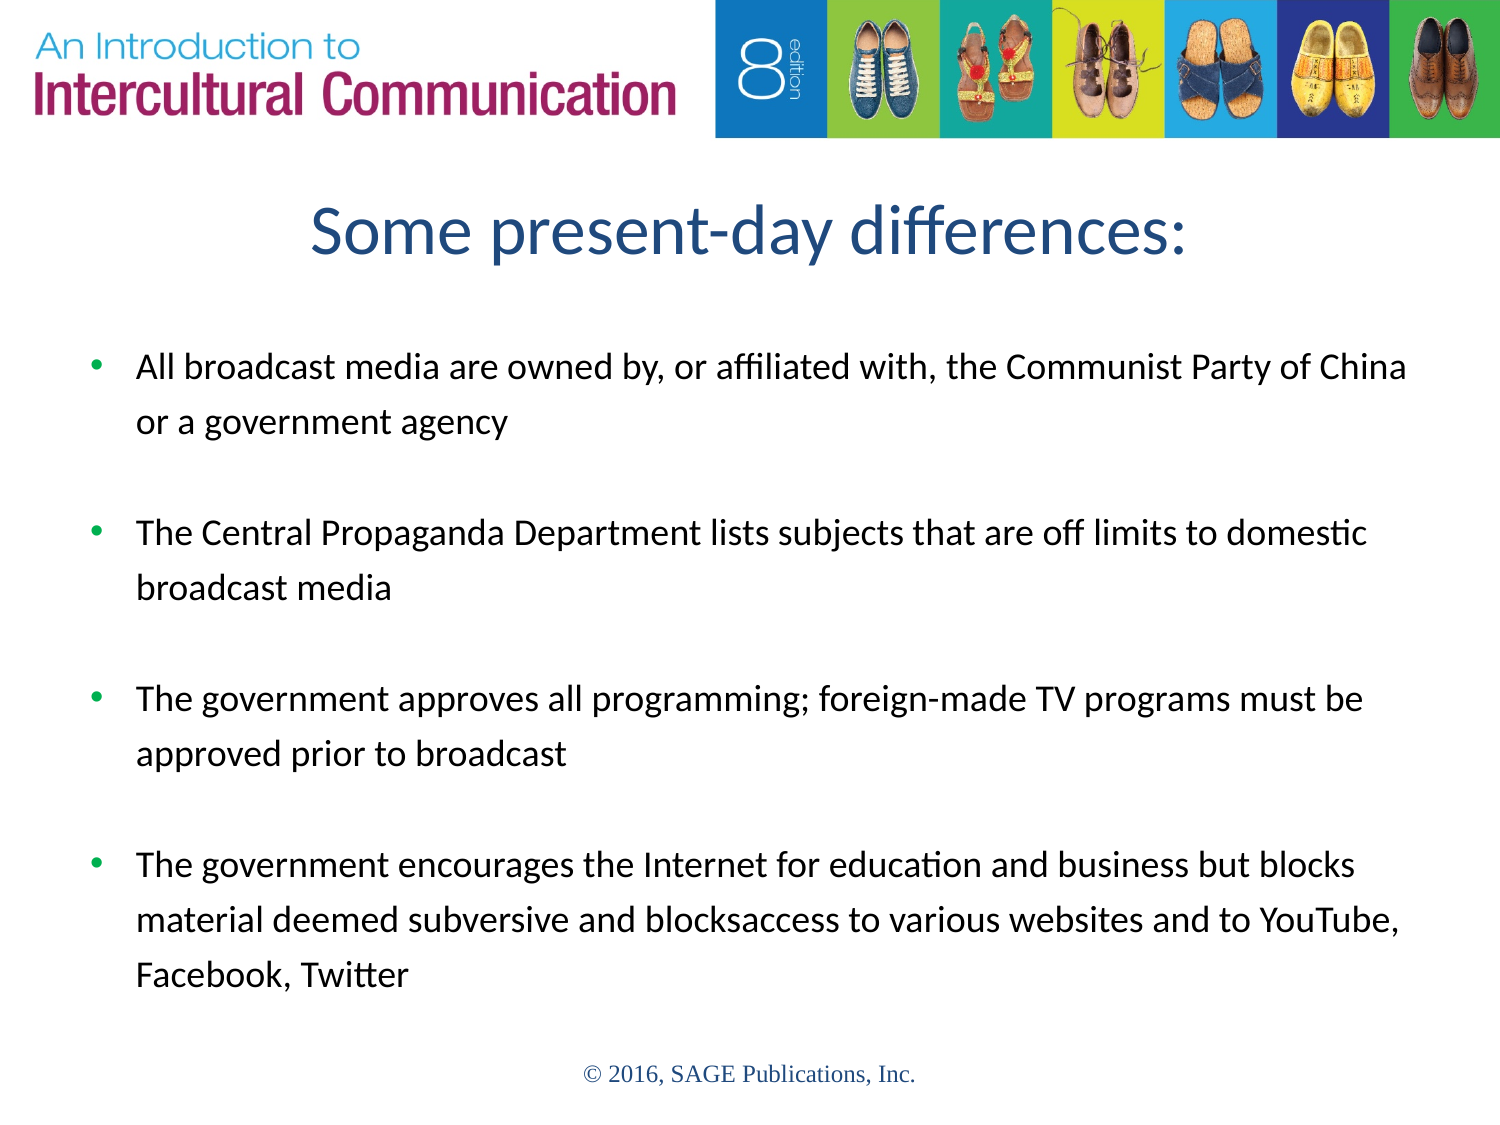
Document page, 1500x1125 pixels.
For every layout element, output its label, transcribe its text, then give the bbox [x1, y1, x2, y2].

picture [0, 0, 1500, 1125]
footer © 2016, SAGE Publications, Inc. [512, 1042, 988, 1103]
title Some present-day differences: [75, 174, 1425, 324]
list All broadcast media are owned by, or affiliated with, the Communist Party of China or a government agency The Central Propaganda Department lists subjects that are off limits to domestic broadcast media The government approves all programming; foreign-made TV programs must be approved prior to broadcast The government encourages the Internet for education and business but blocks material deemed subversive and blocksaccess to various websites and to YouTube, Facebook, Twitter [75, 324, 1425, 1005]
